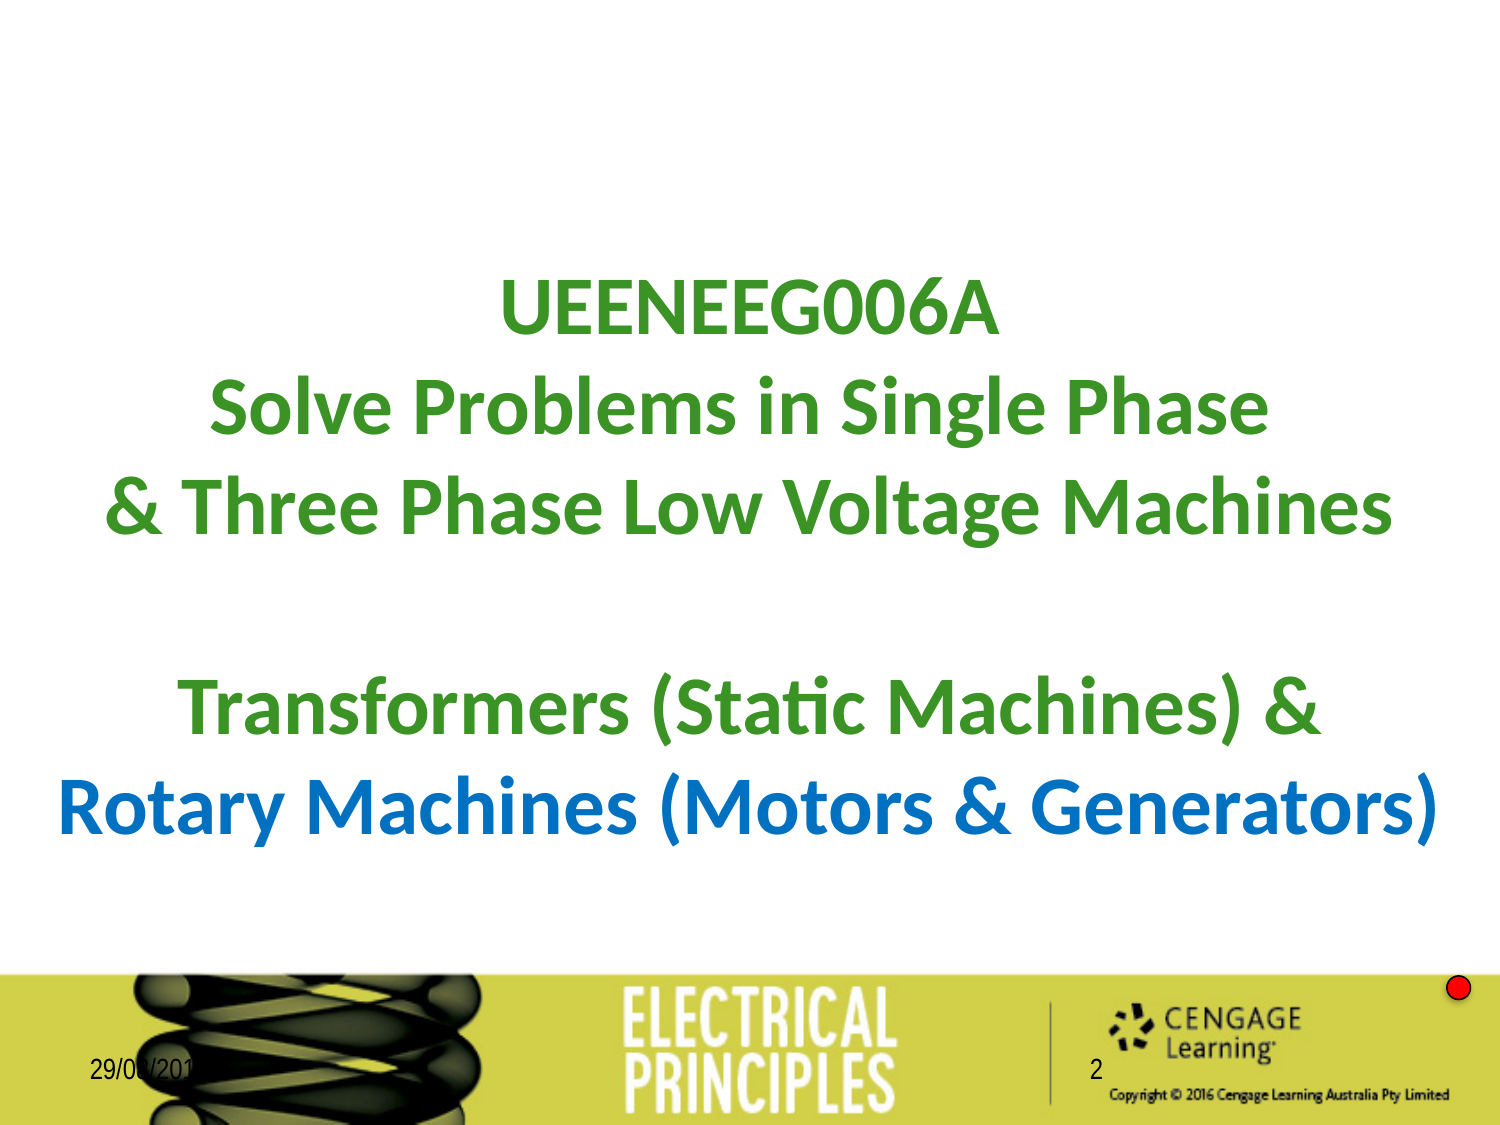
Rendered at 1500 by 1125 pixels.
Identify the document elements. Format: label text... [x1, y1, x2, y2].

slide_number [75, 1042, 425, 1103]
text_box UEENEEG006A Solve Problems in Single Phase & Three Phase Low Voltage Machines Transformers (Static Machines) & Rotary Machines (Motors & Generators) [24, 241, 1475, 860]
slide_number 2 [1074, 1042, 1425, 1103]
text_box [1446, 975, 1472, 1001]
picture [0, 0, 1500, 1125]
